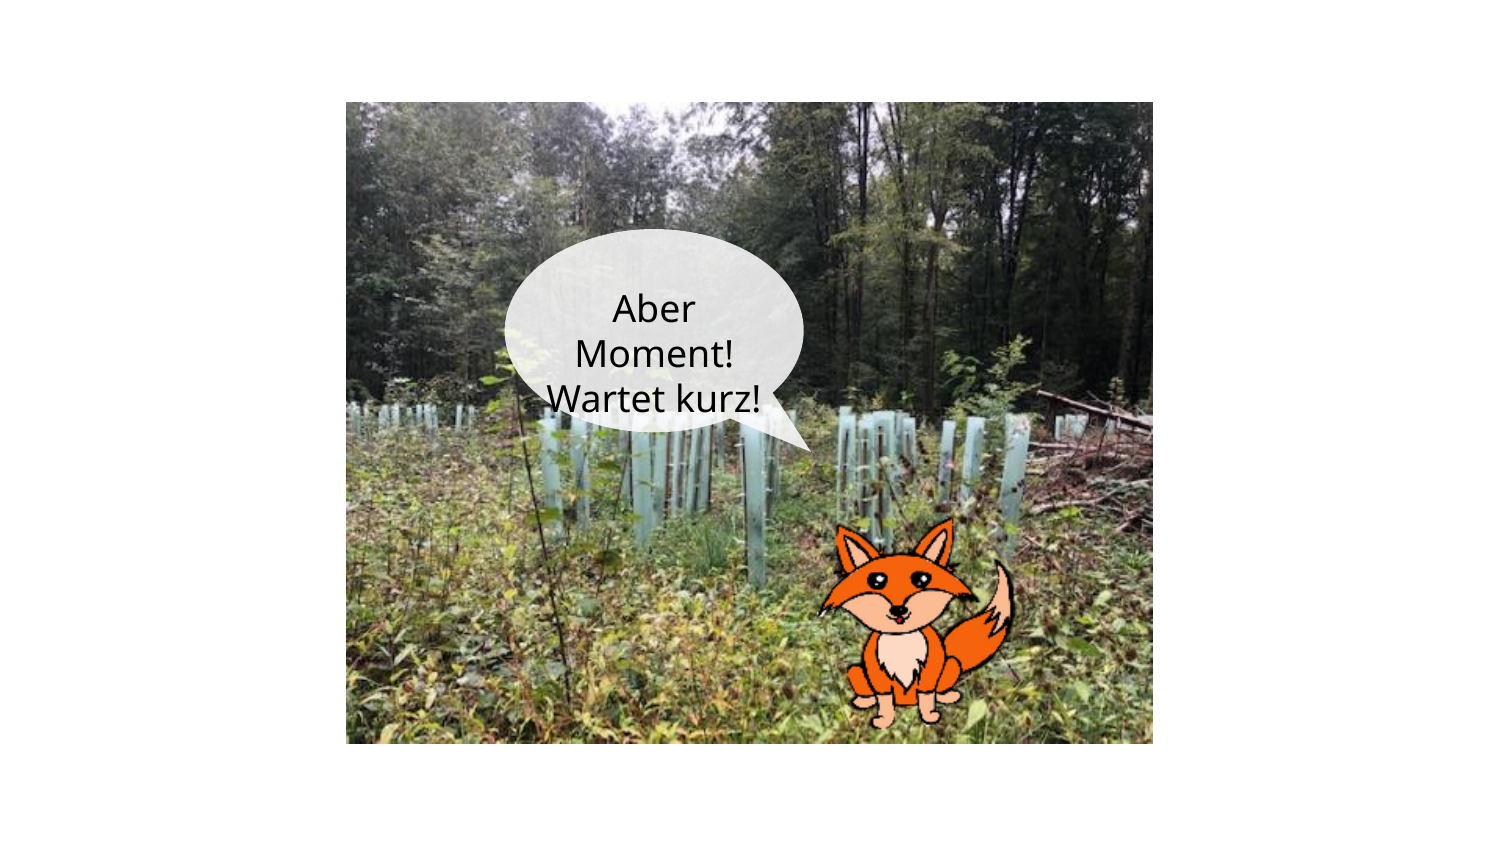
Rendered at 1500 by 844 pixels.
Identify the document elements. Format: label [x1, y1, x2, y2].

text_box [346, 102, 1153, 744]
